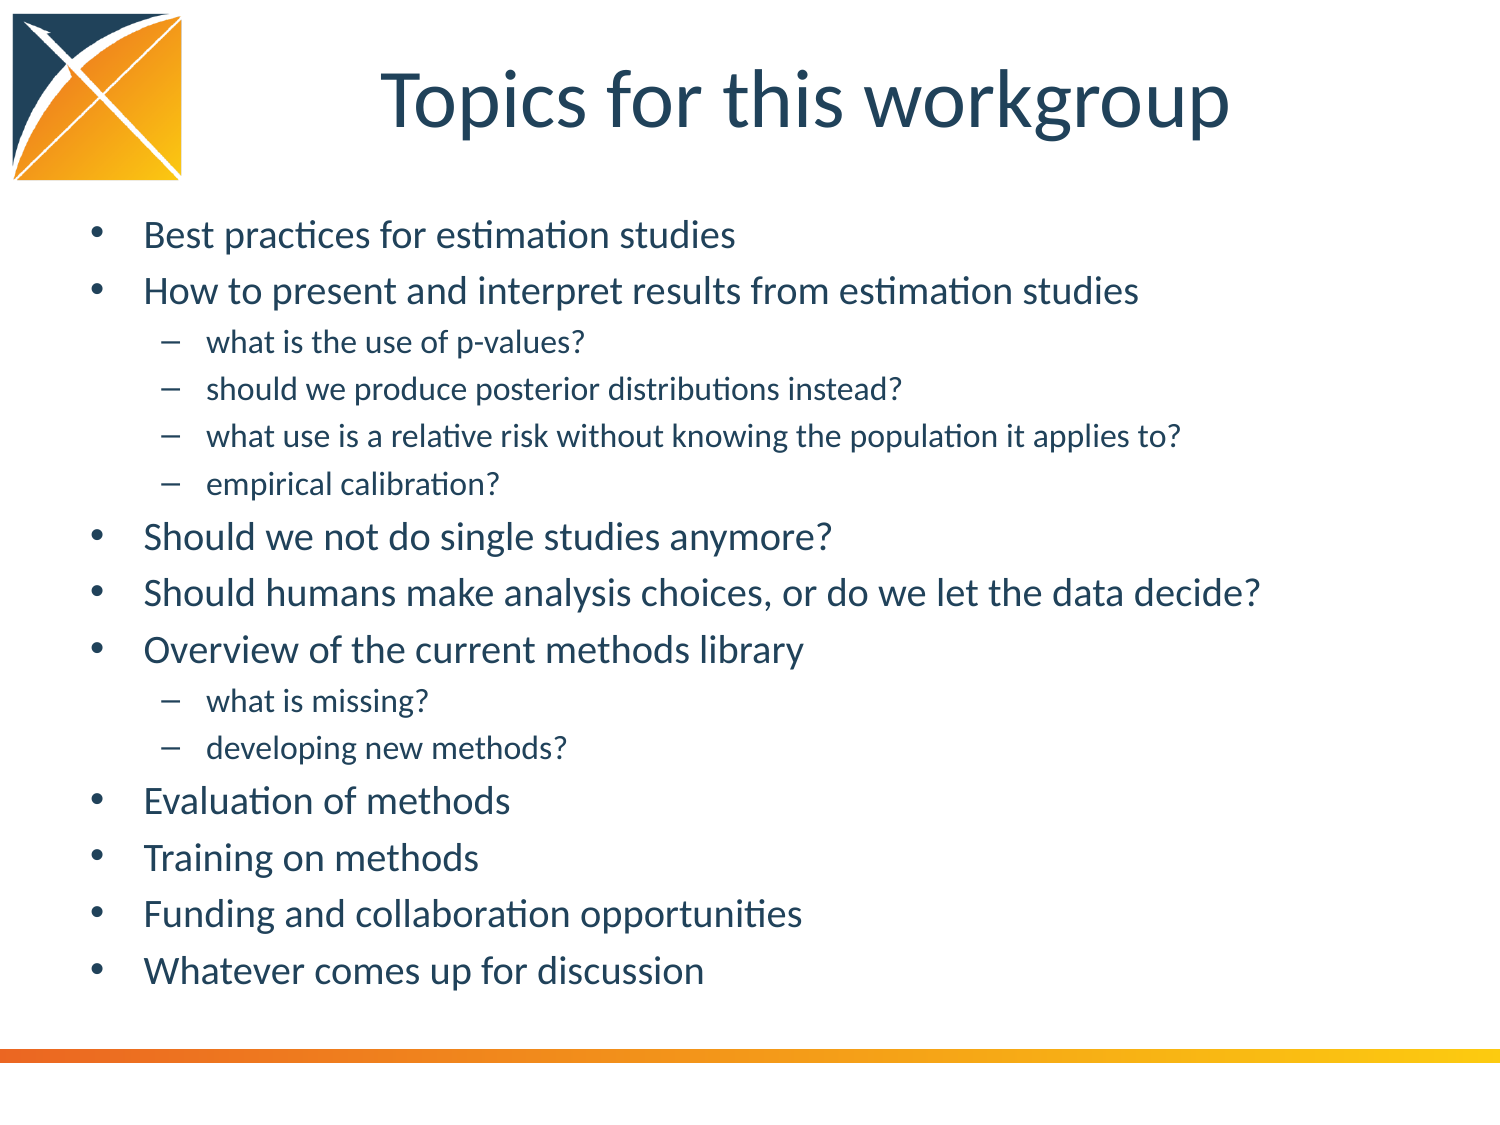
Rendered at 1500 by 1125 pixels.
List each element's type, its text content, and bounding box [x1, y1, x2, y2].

title Topics for this workgroup [187, 24, 1425, 163]
picture [0, 0, 206, 200]
list Best practices for estimation studies How to present and interpret results from estimation studies what is the use of p-values? should we produce posterior distributions instead? what use is a relative risk without knowing the population it applies to? empirical calibration? Should we not do single studies anymore? Should humans make analysis choices, or do we let the data decide? Overview of the current methods library what is missing? developing new methods? Evaluation of methods Training on methods Funding and collaboration opportunities Whatever comes up for discussion [75, 200, 1425, 1005]
